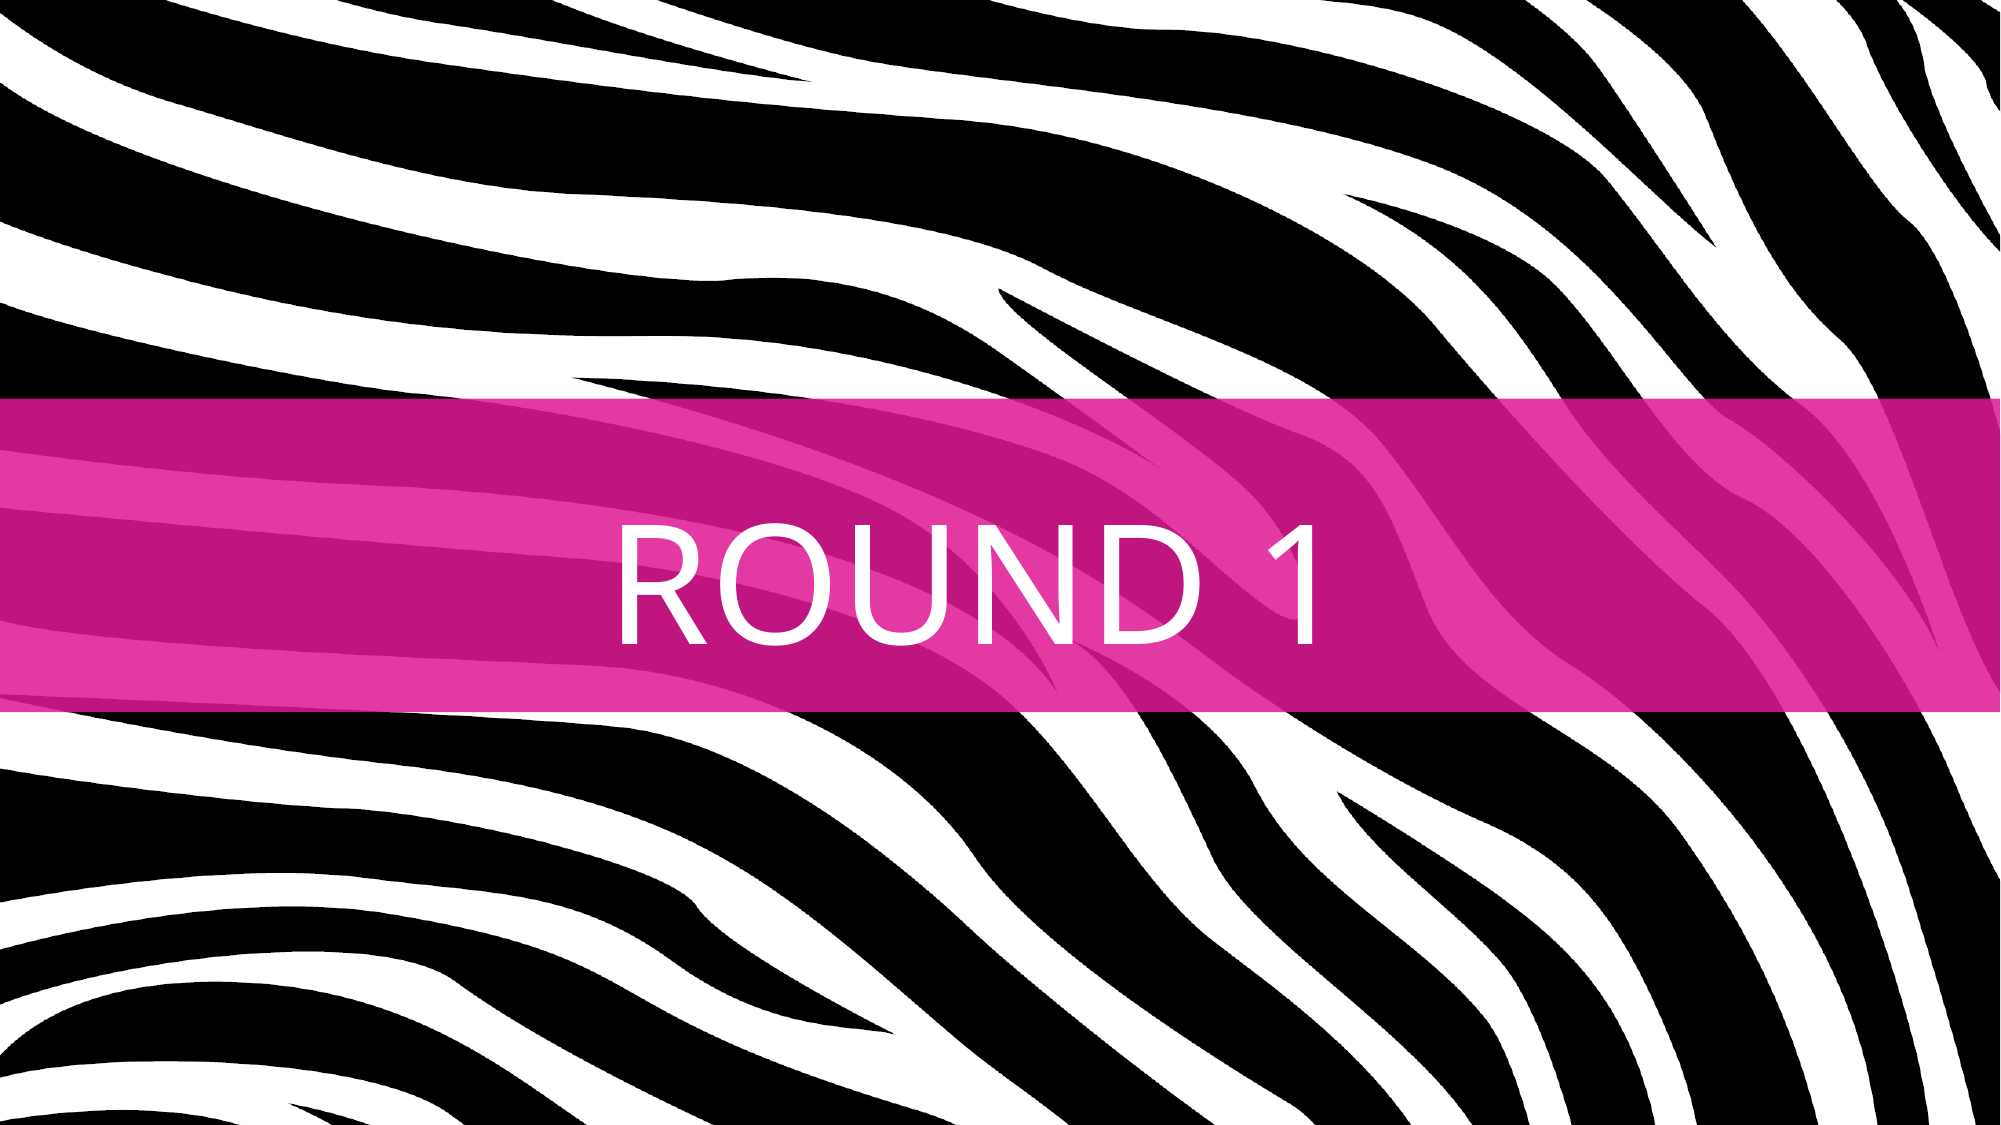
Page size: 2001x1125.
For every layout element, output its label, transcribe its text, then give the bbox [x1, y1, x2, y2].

text_box [0, 397, 137, 713]
text_box [1863, 397, 2000, 713]
list ROUND 1 [137, 272, 1863, 986]
picture [0, 0, 2001, 1125]
